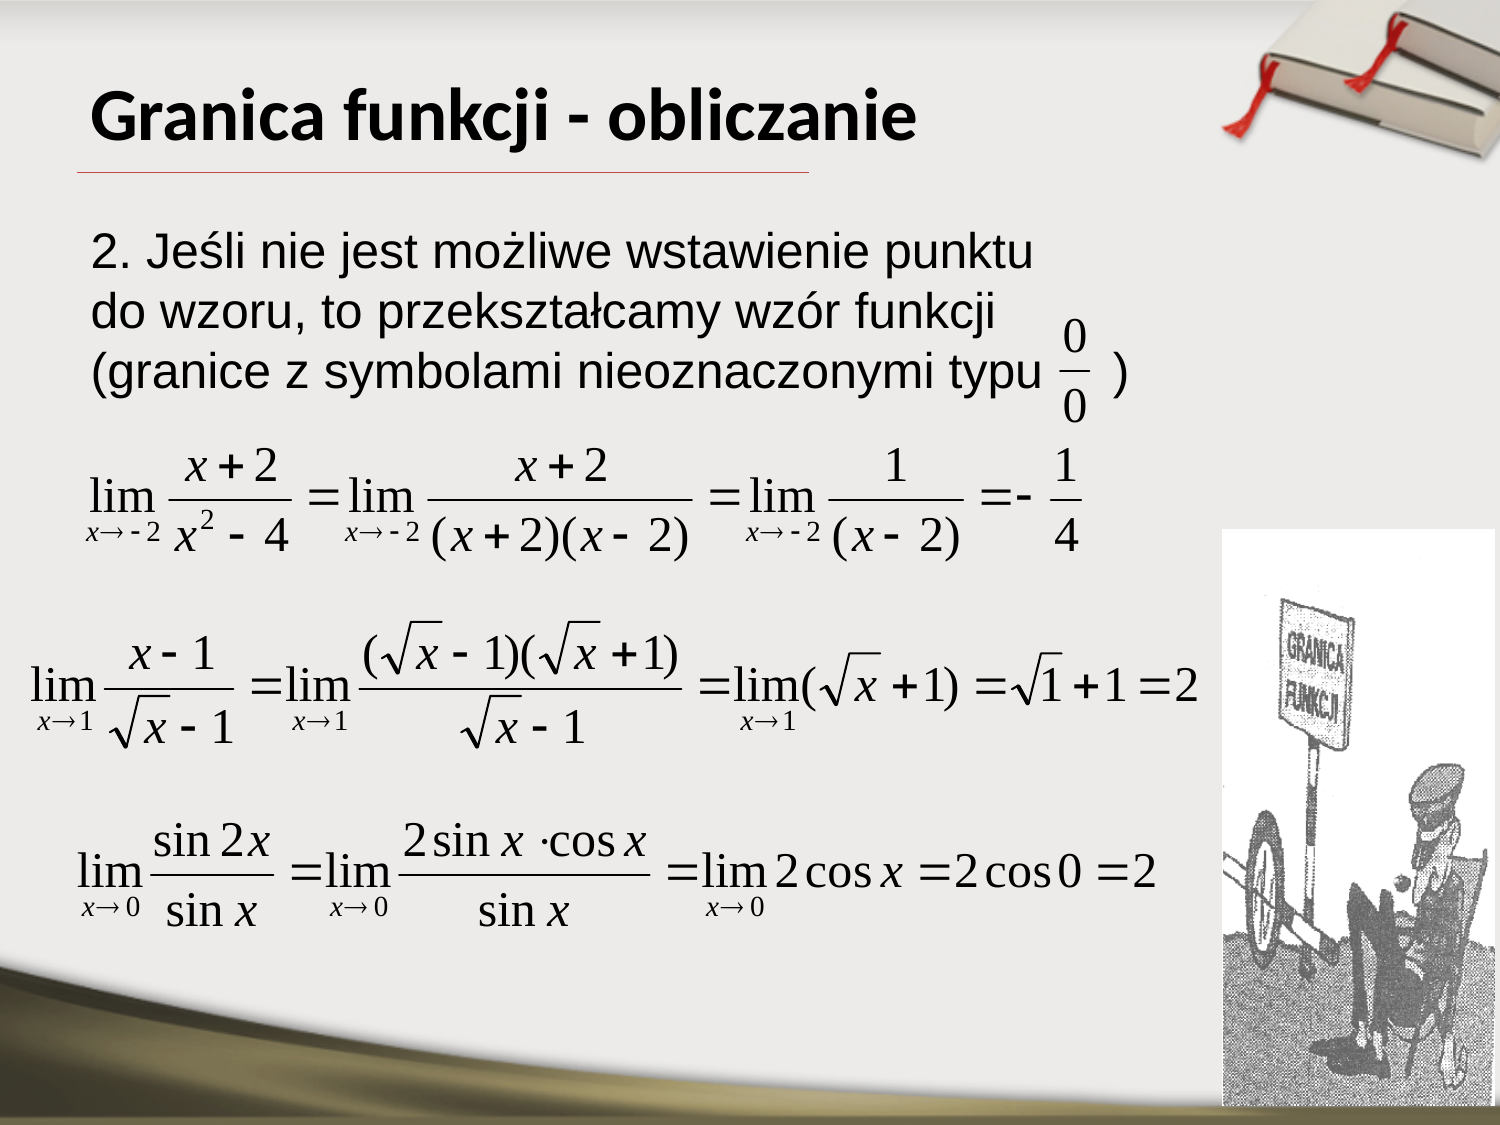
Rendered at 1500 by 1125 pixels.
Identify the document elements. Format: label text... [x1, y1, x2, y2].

title Granica funkcji - obliczanie [75, 45, 1425, 176]
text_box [76, 433, 1091, 572]
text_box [23, 609, 1206, 760]
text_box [69, 808, 1166, 938]
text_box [1051, 304, 1102, 434]
picture [0, 0, 1500, 1125]
text_box 2. Jeśli nie jest możliwe wstawienie punktu do wzoru, to przekształcamy wzór funkcji (granice z symbolami nieoznaczonymi typu ) [75, 210, 1160, 406]
